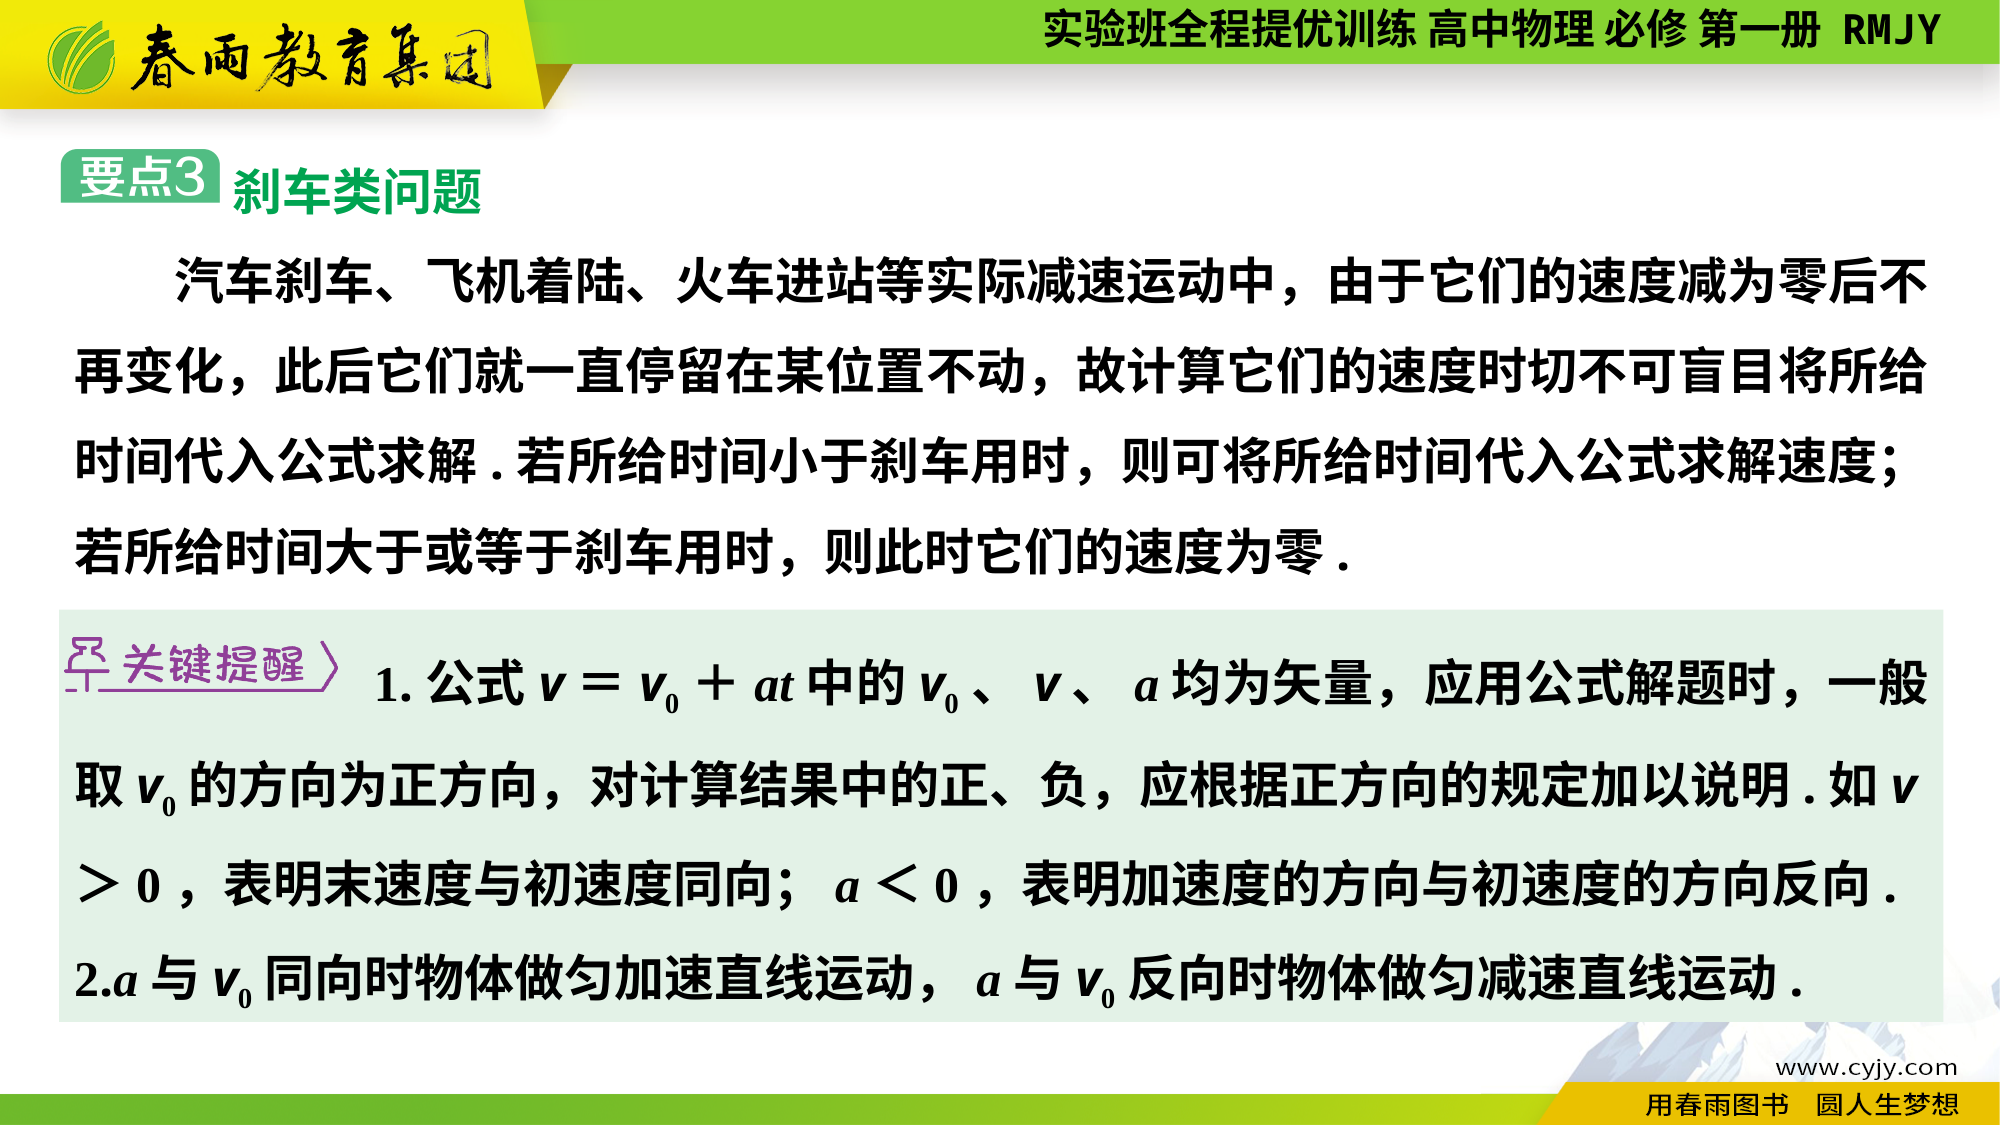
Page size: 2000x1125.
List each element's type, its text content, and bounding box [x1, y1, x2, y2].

text_box 1.公式v＝v0＋at中的v0、v、a均为矢量，应用公式解题时，一般取v0的方向为正方向，对计算结果中的正、负，应根据正方向的规定加以说明.如v＞0，表明末速度与初速度同向；a＜0，表明加速度的方向与初速度的方向反向. 2.a与v0同向时物体做匀加速直线运动，a与v0反向时物体做匀减速直线运动. [59, 609, 1944, 1022]
list 刹车类问题 汽车刹车、飞机着陆、火车进站等实际减速运动中，由于它们的速度减为零后不再变化，此后它们就一直停留在某位置不动，故计算它们的速度时切不可盲目将所给时间代入公式求解.若所给时间小于刹车用时，则可将所给时间代入公式求解速度；若所给时间大于或等于刹车用时，则此时它们的速度为零. [59, 122, 1944, 592]
picture [0, 0, 2000, 1125]
